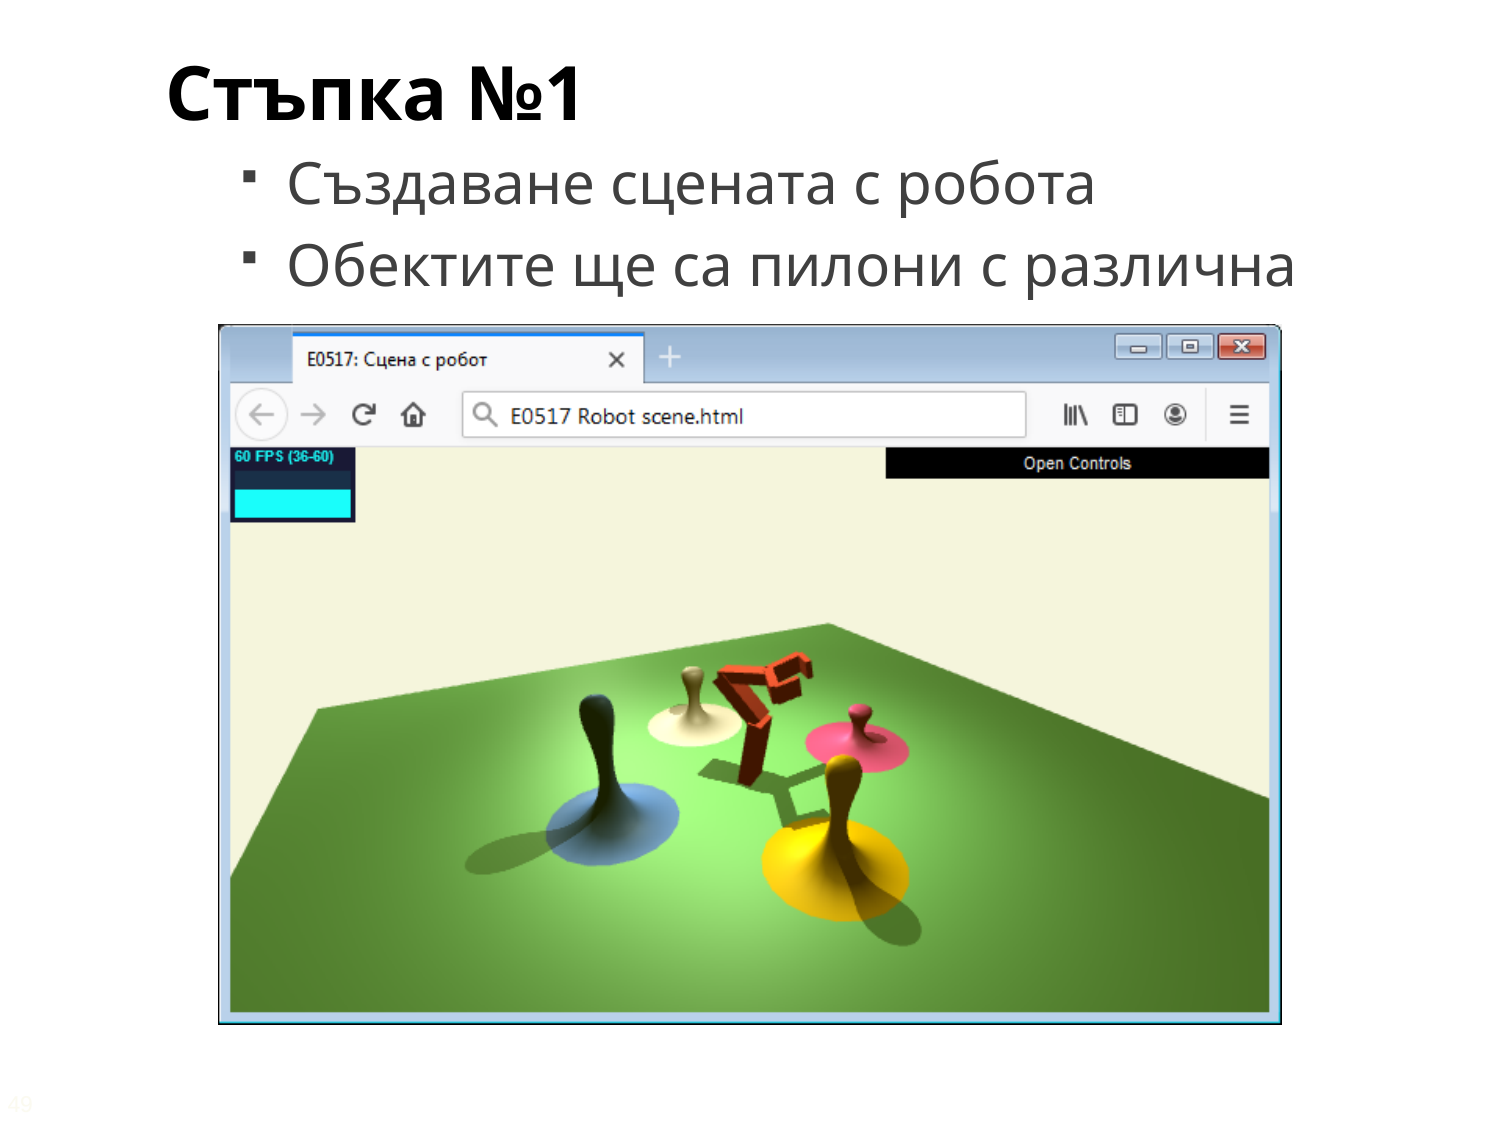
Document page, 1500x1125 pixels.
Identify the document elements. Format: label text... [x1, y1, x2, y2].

picture [218, 324, 1282, 1026]
list Стъпка №1 Създаване сцената с робота Обектите ще са пилони с различна височина [150, 37, 1488, 1113]
